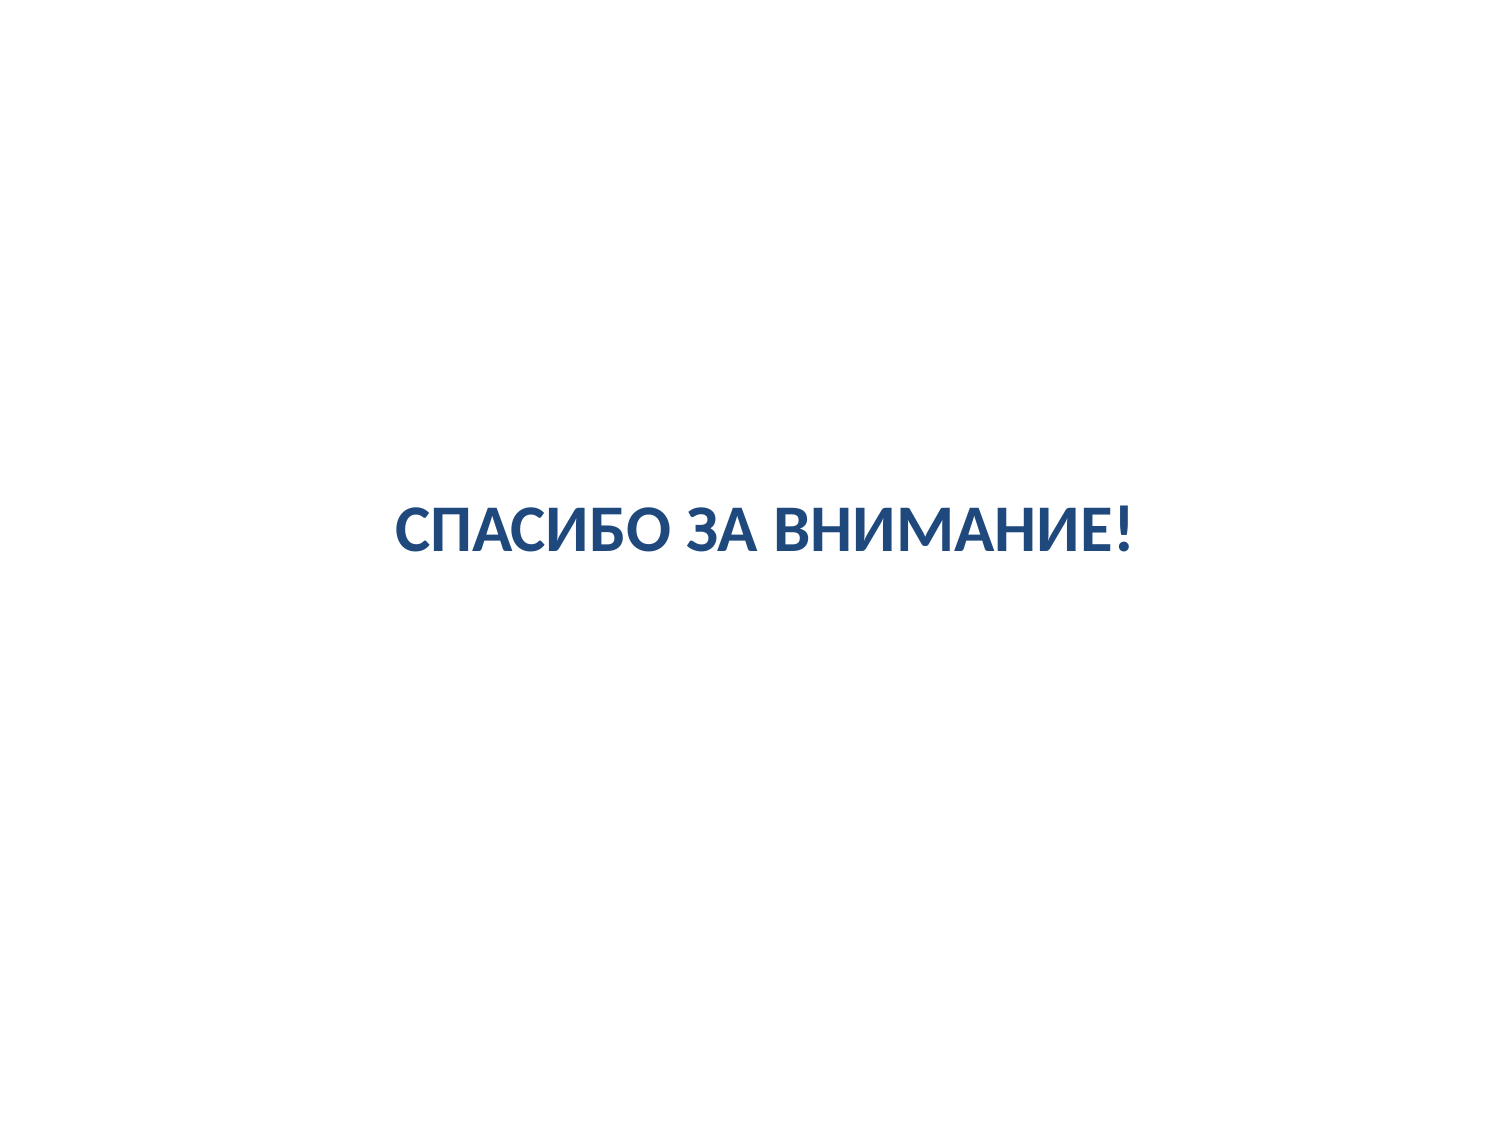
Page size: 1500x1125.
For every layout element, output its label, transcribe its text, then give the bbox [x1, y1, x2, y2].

text_box СПАСИБО ЗА ВНИМАНИЕ! [199, 492, 1331, 568]
